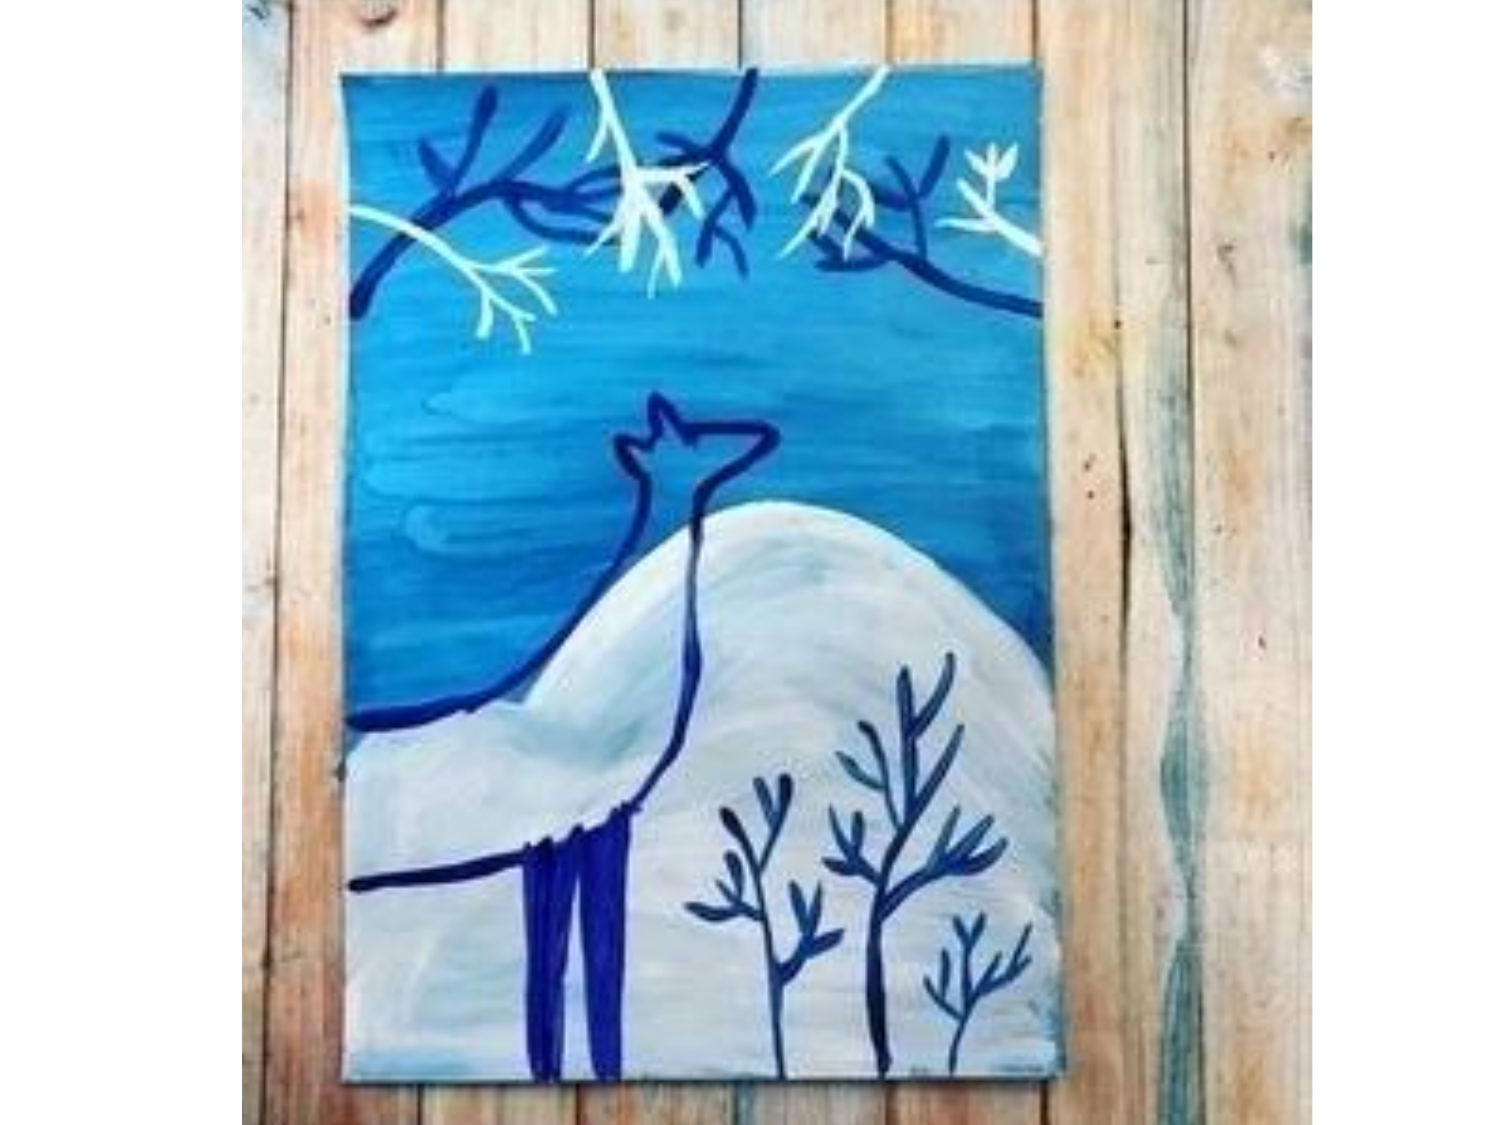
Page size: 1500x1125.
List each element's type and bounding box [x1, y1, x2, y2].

picture [241, 0, 1313, 1125]
